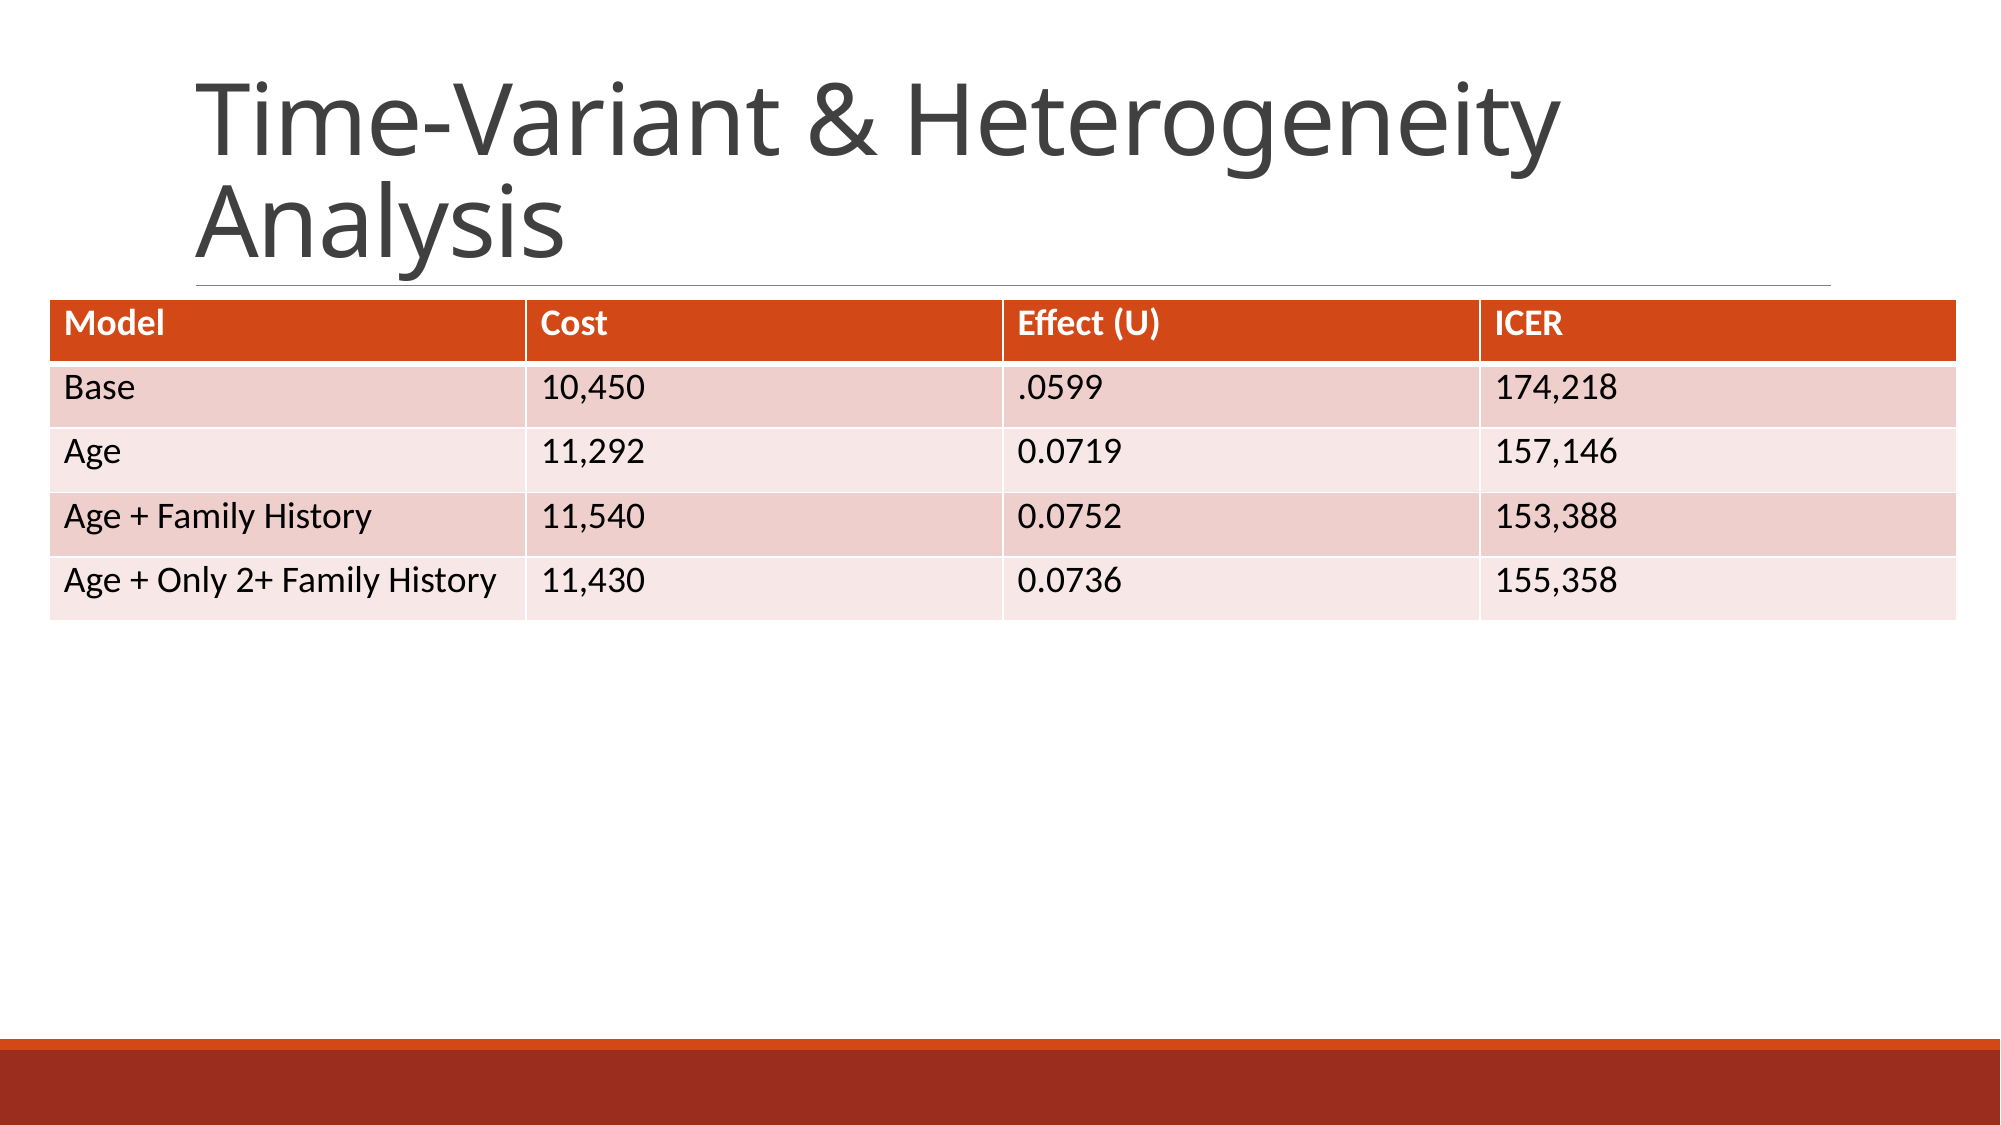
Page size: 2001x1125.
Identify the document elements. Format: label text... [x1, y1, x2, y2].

table_cell 11,292 [527, 429, 1002, 492]
table_cell Age + Family History [50, 493, 525, 556]
table_cell 10,450 [527, 367, 1002, 427]
table_cell Age + Only 2+ Family History [50, 558, 525, 620]
table_cell 0.0736 [1004, 558, 1479, 620]
table_cell 11,540 [527, 493, 1002, 556]
table_cell 157,146 [1481, 429, 1956, 492]
table_header Cost [527, 300, 1002, 361]
table_cell .0599 [1004, 367, 1479, 427]
table_cell Age [50, 429, 525, 492]
table_cell 0.0752 [1004, 493, 1479, 556]
table_cell 153,388 [1481, 493, 1956, 556]
table_cell Base [50, 367, 525, 427]
table_header Effect (U) [1004, 300, 1479, 361]
table_header ICER [1481, 300, 1956, 361]
table_cell 174,218 [1481, 367, 1956, 427]
table_cell 0.0719 [1004, 429, 1479, 492]
table_cell 155,358 [1481, 558, 1956, 620]
table_cell 11,430 [527, 558, 1002, 620]
table_header Model [50, 300, 525, 361]
title Time-Variant & Heterogeneity Analysis [180, 47, 1830, 285]
